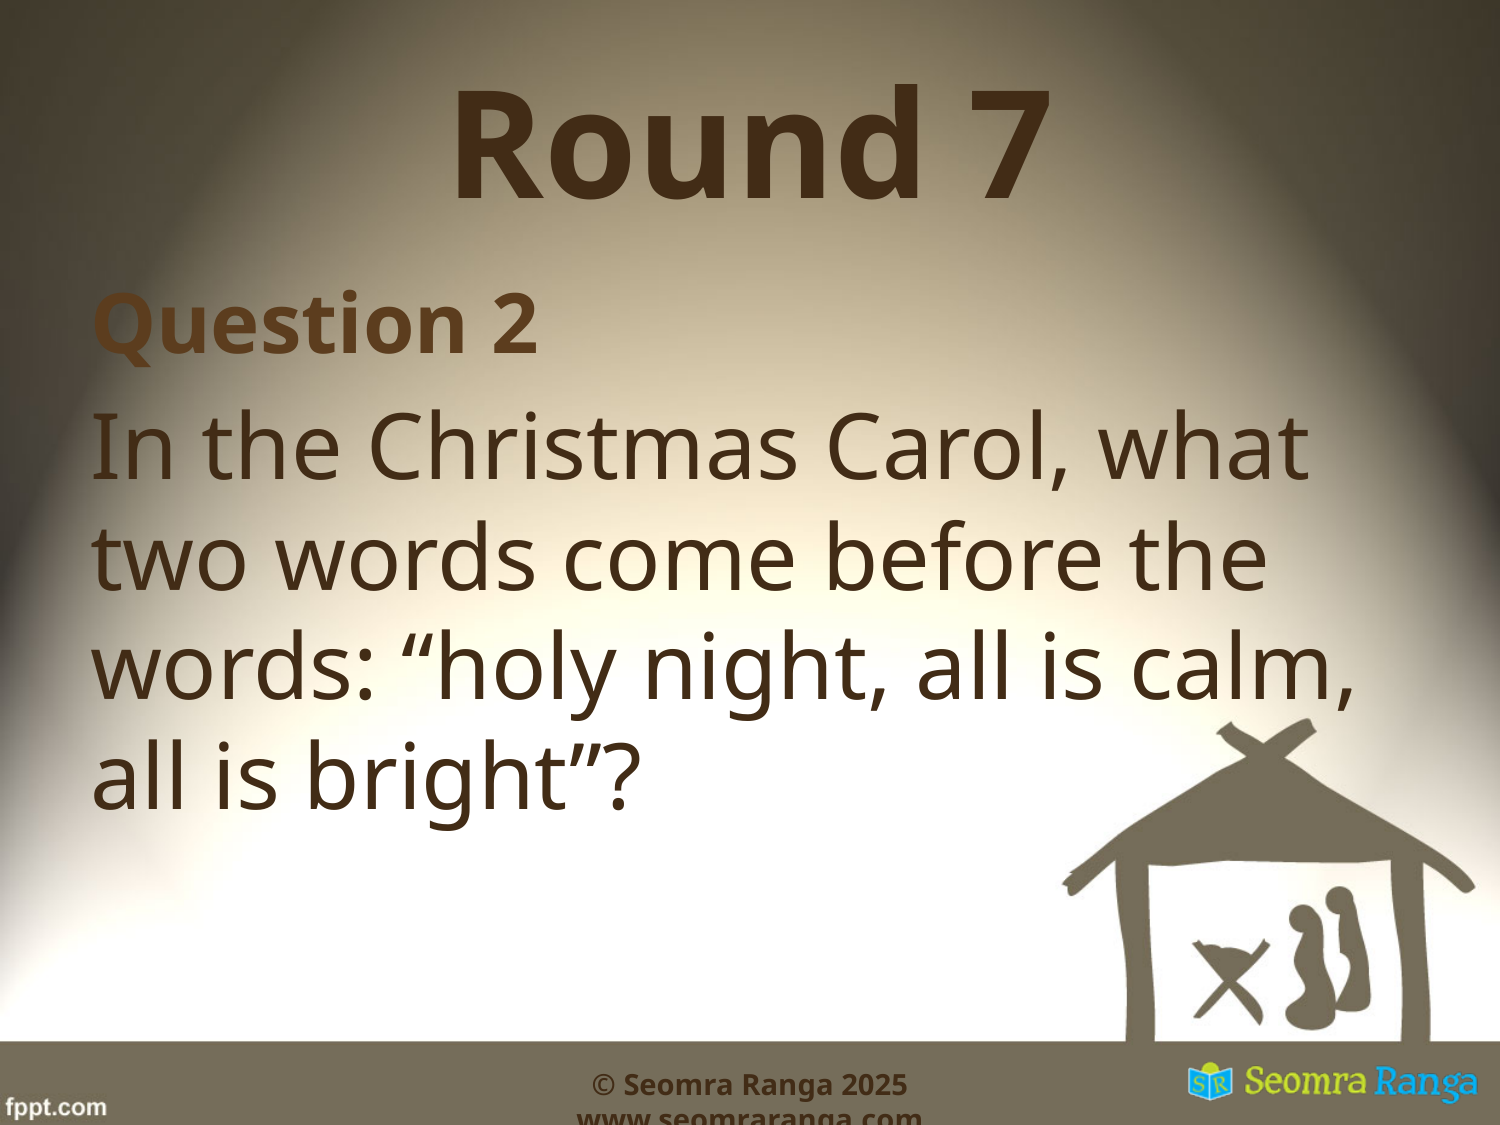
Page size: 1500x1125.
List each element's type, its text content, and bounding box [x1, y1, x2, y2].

list Question 2 In the Christmas Carol, what two words come before the words: “holy night, all is calm, all is bright”? [75, 262, 1425, 1005]
title Round 7 [75, 45, 1425, 233]
text_box © Seomra Ranga 2025 www.seomraranga.com [401, 1058, 1099, 1125]
picture [0, 0, 1500, 1125]
